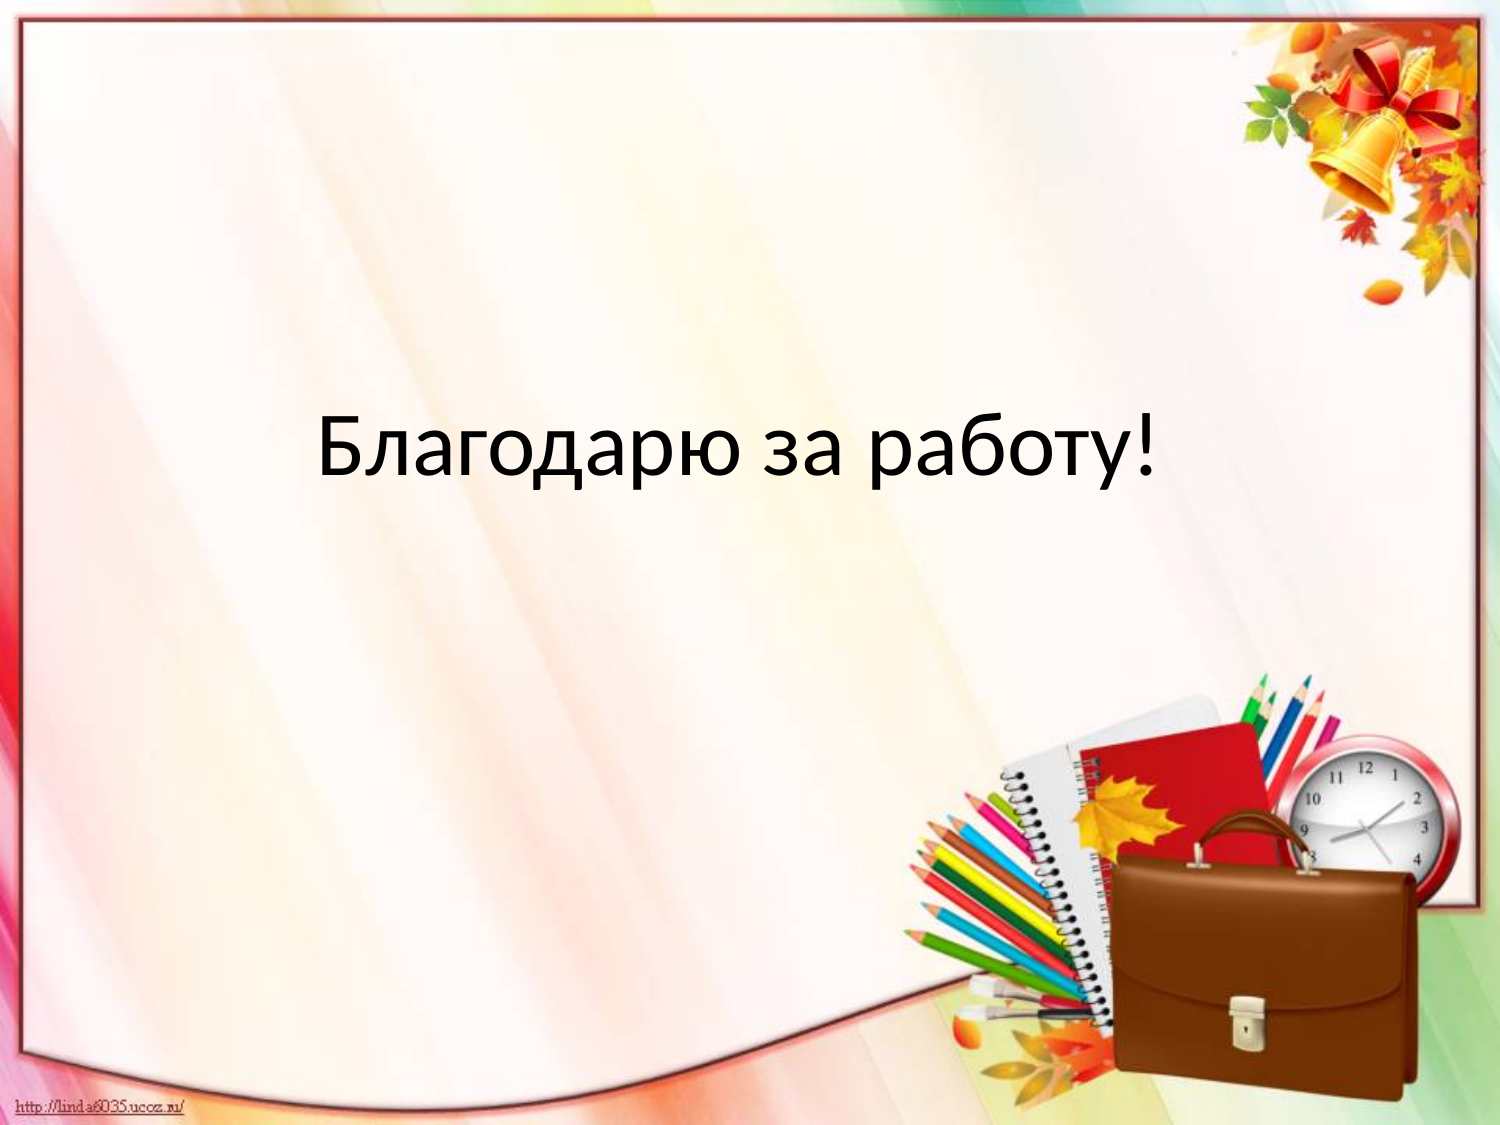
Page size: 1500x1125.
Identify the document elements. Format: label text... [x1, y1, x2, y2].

title Благодарю за работу! [64, 231, 1415, 646]
picture [0, 0, 1500, 1125]
